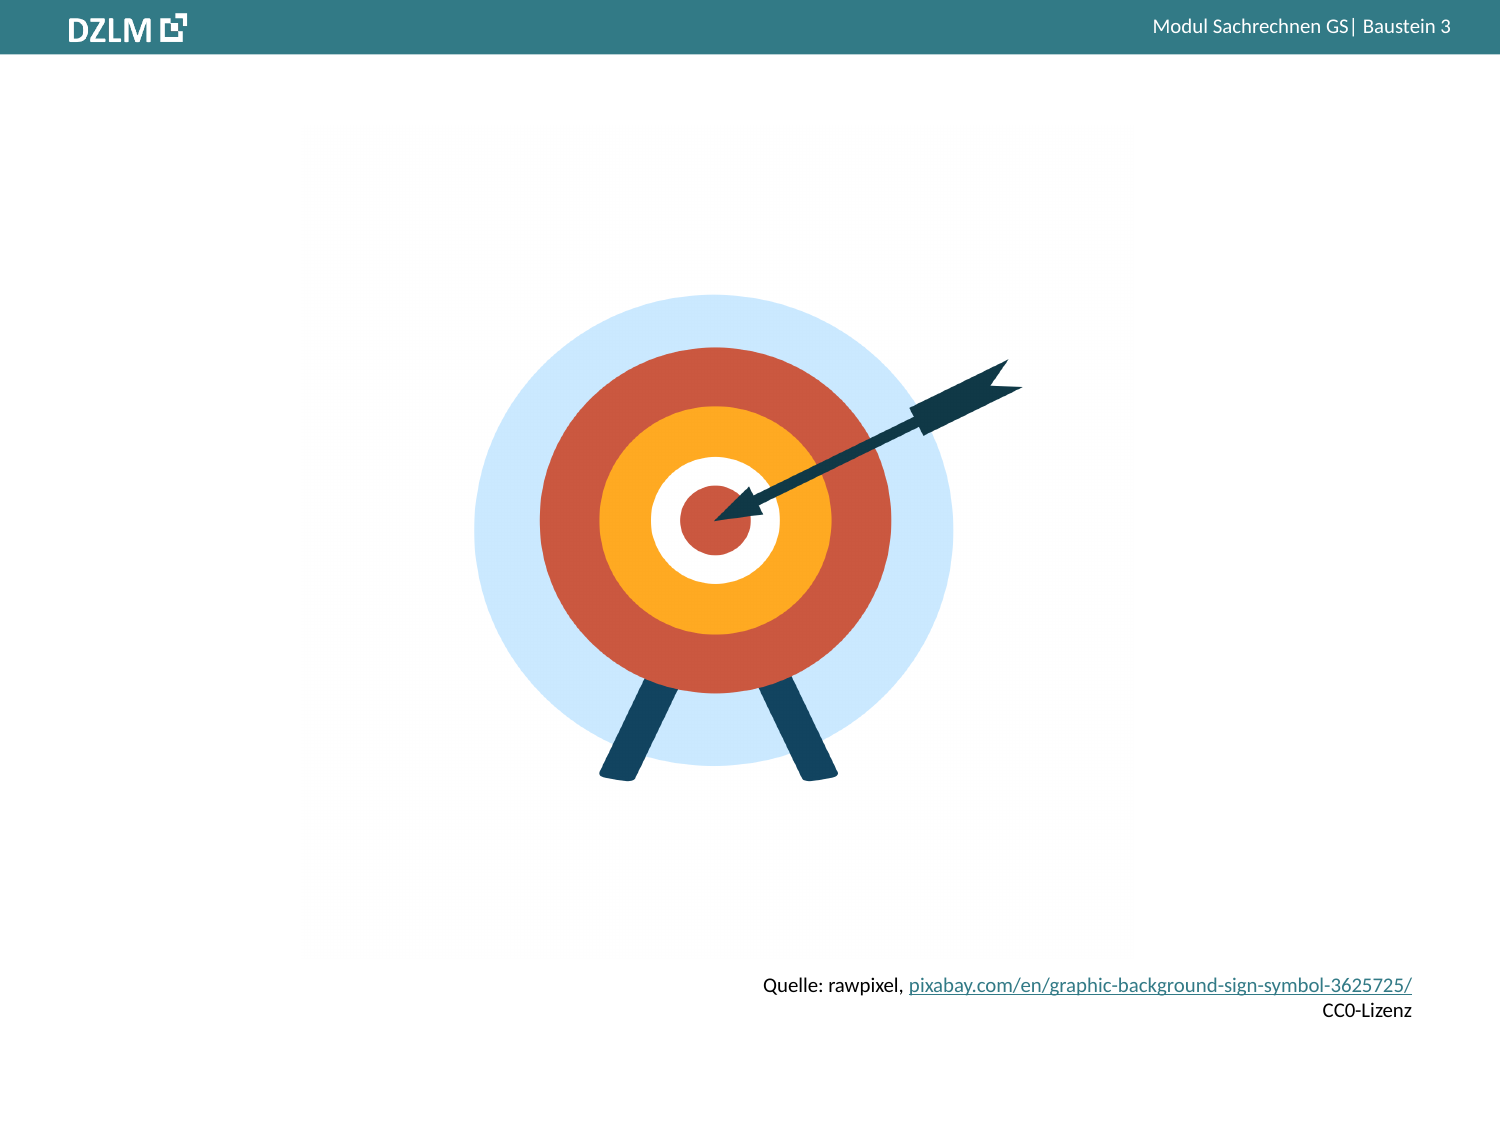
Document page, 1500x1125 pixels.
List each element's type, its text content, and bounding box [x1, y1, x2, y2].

text_box Quelle: rawpixel, pixabay.com/en/graphic-background-sign-symbol-3625725/ CC0-Lizenz [748, 964, 1427, 1029]
picture [300, 125, 1135, 959]
